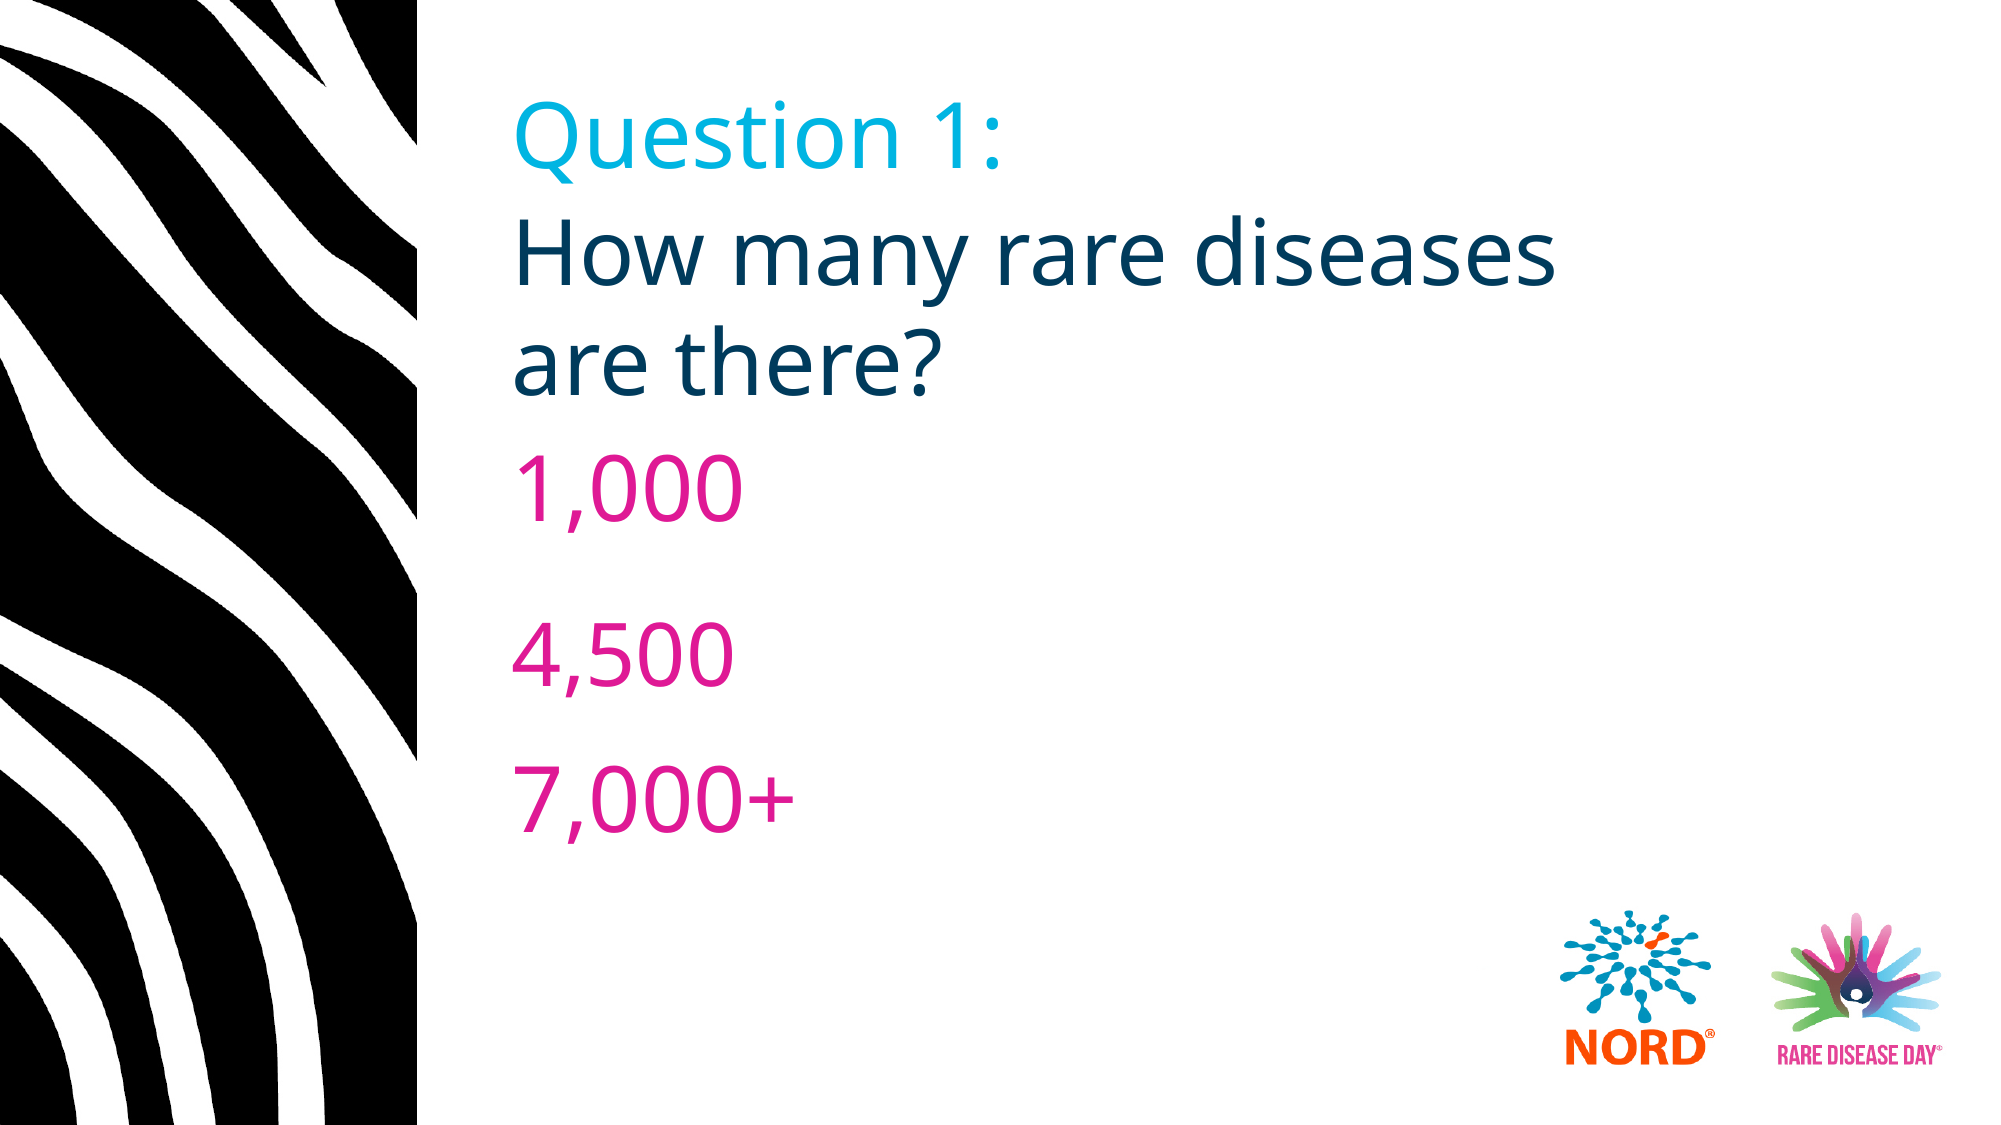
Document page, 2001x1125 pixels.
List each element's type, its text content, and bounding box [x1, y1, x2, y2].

title Question 1: [496, 78, 1863, 296]
text_box How many rare diseases are there? [496, 186, 1730, 422]
text_box 7,000+ [496, 745, 851, 874]
text_box 4,500 [496, 603, 851, 714]
picture [0, 0, 2001, 1125]
list 1,000 [496, 434, 851, 557]
